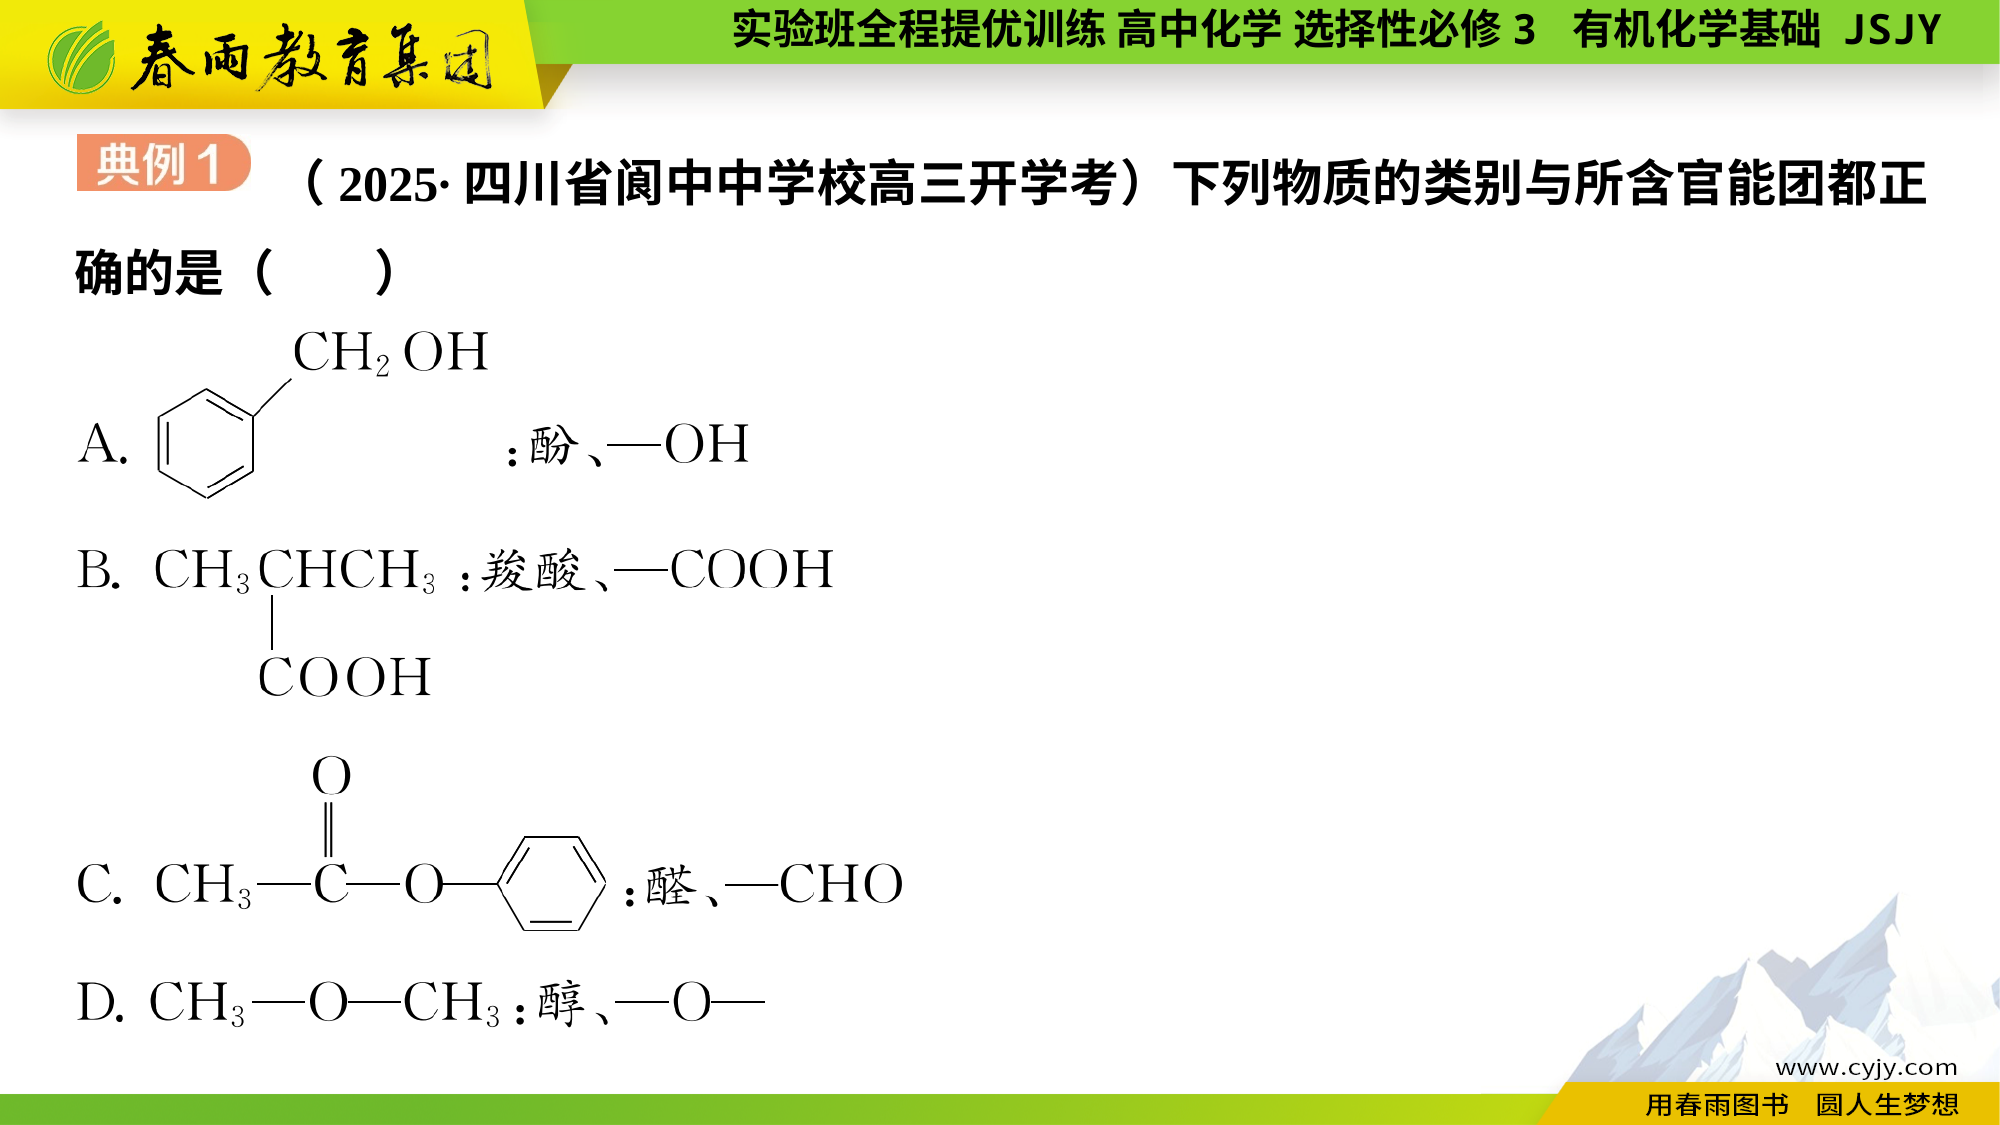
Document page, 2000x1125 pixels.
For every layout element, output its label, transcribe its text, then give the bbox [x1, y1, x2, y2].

list （2025∙四川省阆中中学校高三开学考）下列物质的类别与所含官能团都正确的是（ ） [59, 113, 1944, 408]
picture [0, 0, 2000, 1125]
